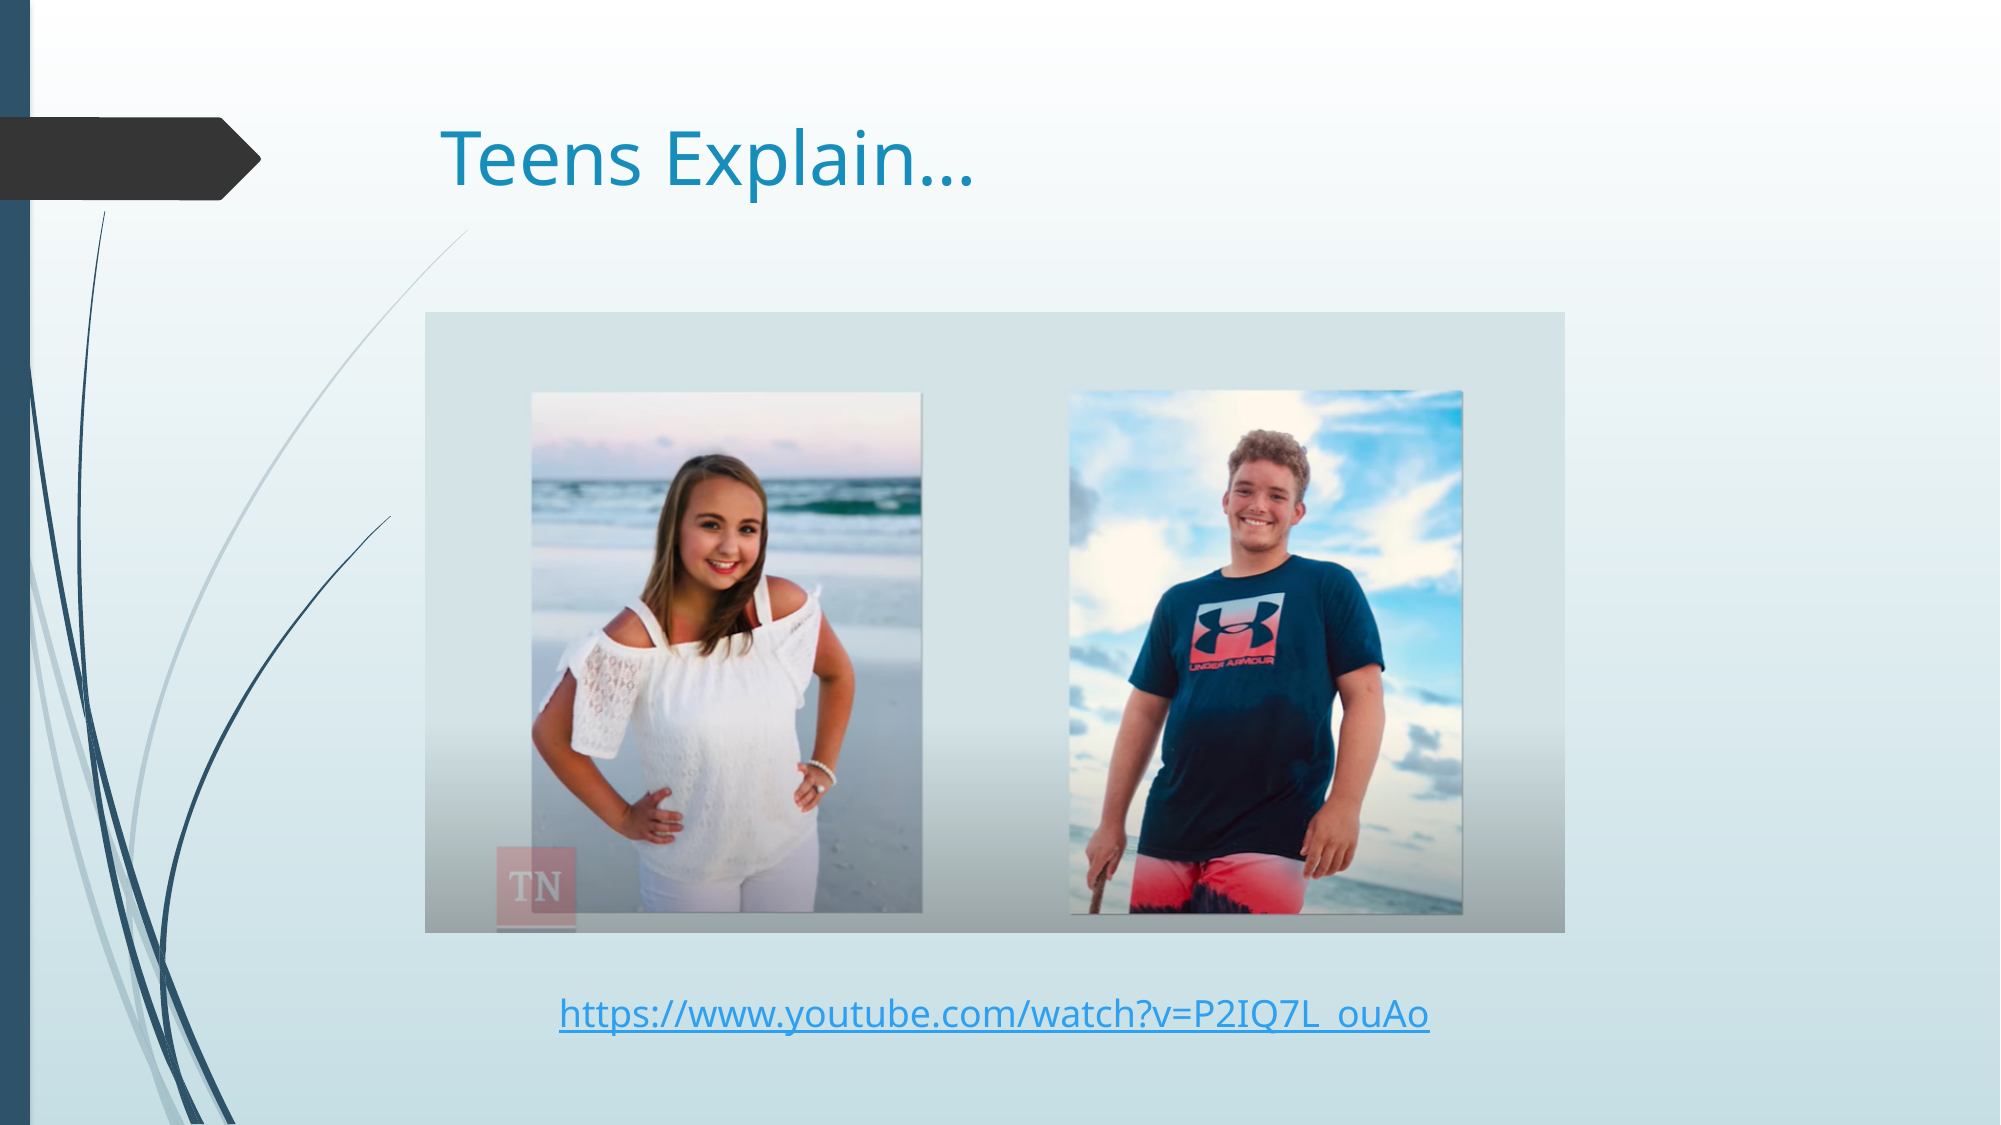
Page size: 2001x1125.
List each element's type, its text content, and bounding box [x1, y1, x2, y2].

title Teens Explain… [425, 102, 1888, 313]
text_box https://www.youtube.com/watch?v=P2IQ7L_ouAo [544, 982, 1446, 1093]
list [425, 312, 1565, 933]
